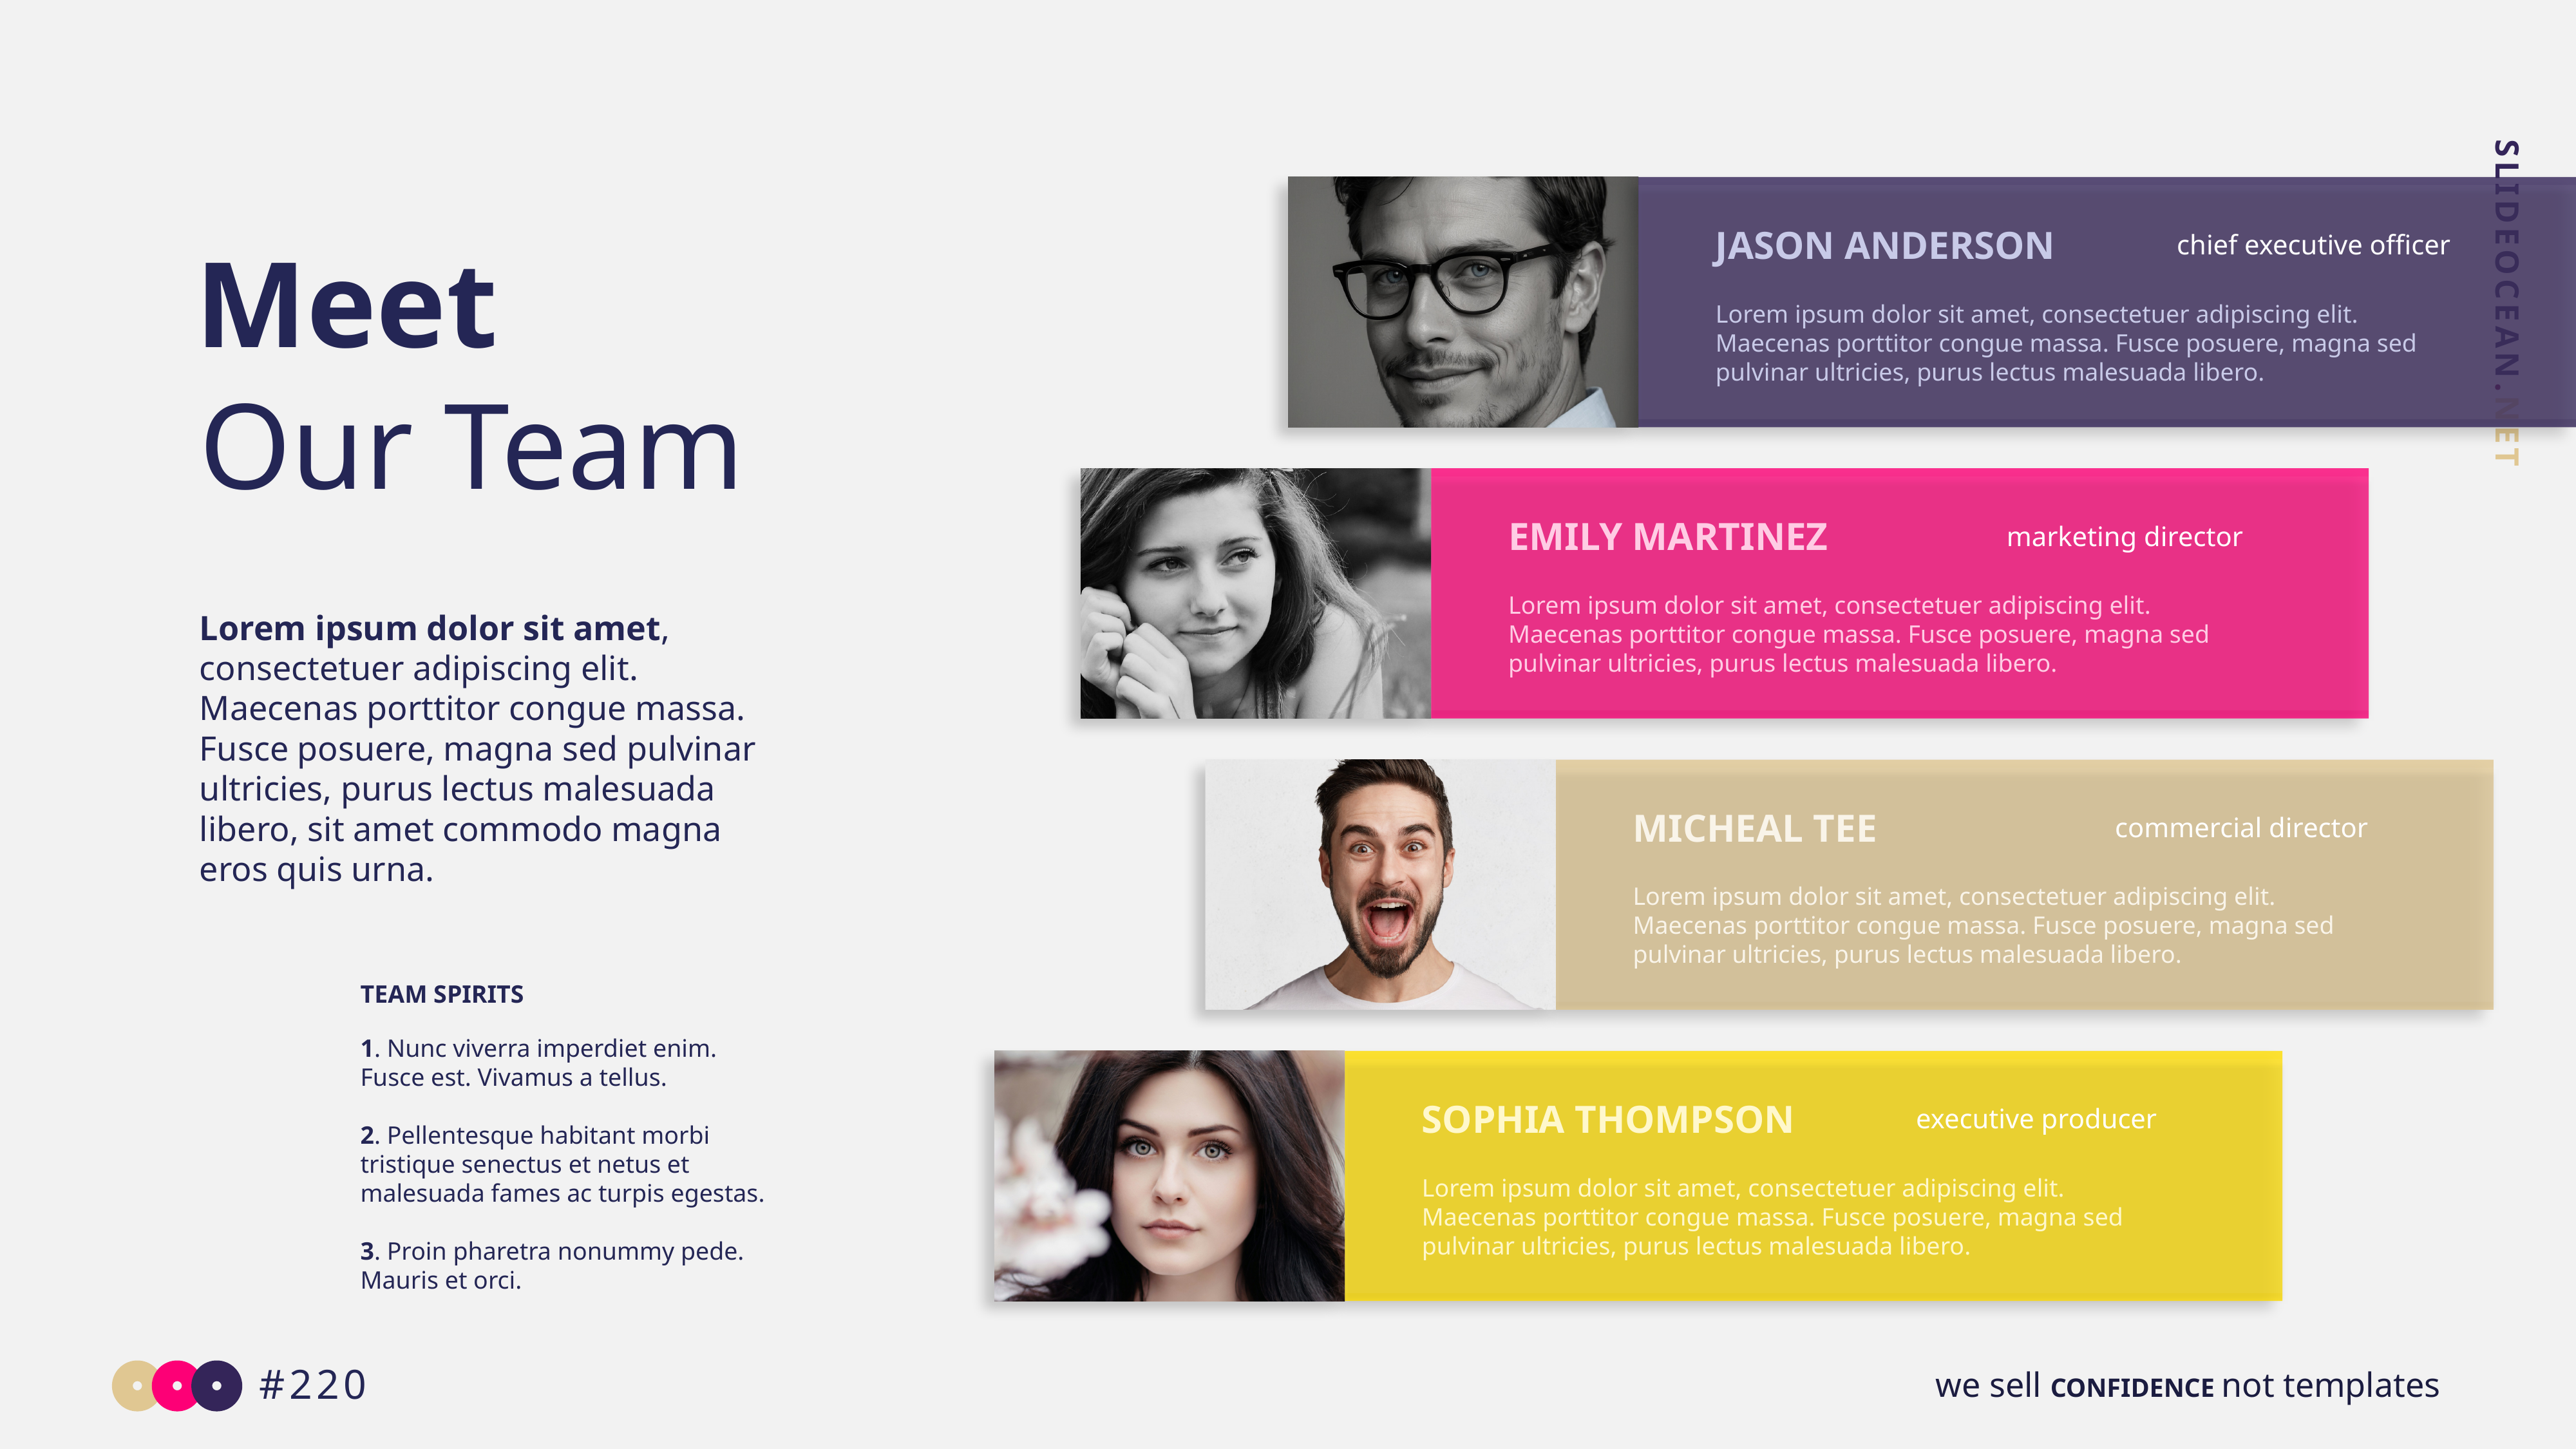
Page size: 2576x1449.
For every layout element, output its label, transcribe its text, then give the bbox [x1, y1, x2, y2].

text_box TEAM SPIRITS [350, 974, 783, 1013]
picture [1205, 759, 1557, 1010]
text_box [1638, 176, 2576, 428]
picture [1080, 468, 1432, 719]
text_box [1412, 1090, 2167, 1266]
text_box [1498, 507, 2253, 683]
text_box Our Team [190, 366, 754, 518]
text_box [1345, 1050, 2283, 1302]
text_box 1. Nunc viverra imperdiet enim. Fusce est. Vivamus a tellus. 2. Pellentesque habitant morbi tristique senectus et netus et malesuada fames ac turpis egestas. 3. Proin pharetra nonummy pede. Mauris et orci. [350, 1028, 783, 1298]
text_box Meet [186, 225, 507, 376]
text_box Lorem ipsum dolor sit amet, consectetuer adipiscing elit. Maecenas porttitor congue massa. Fusce posuere, magna sed pulvinar ultricies, purus lectus malesuada libero, sit amet commodo magna eros quis urna. [190, 601, 783, 893]
text_box we sell CONFIDENCE not templates [1926, 1359, 2450, 1409]
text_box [1623, 799, 2378, 974]
text_box #220 [259, 1359, 402, 1408]
picture [1287, 176, 1638, 428]
picture [994, 1050, 1345, 1302]
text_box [1705, 216, 2461, 392]
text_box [1432, 468, 2369, 719]
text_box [1557, 759, 2494, 1010]
